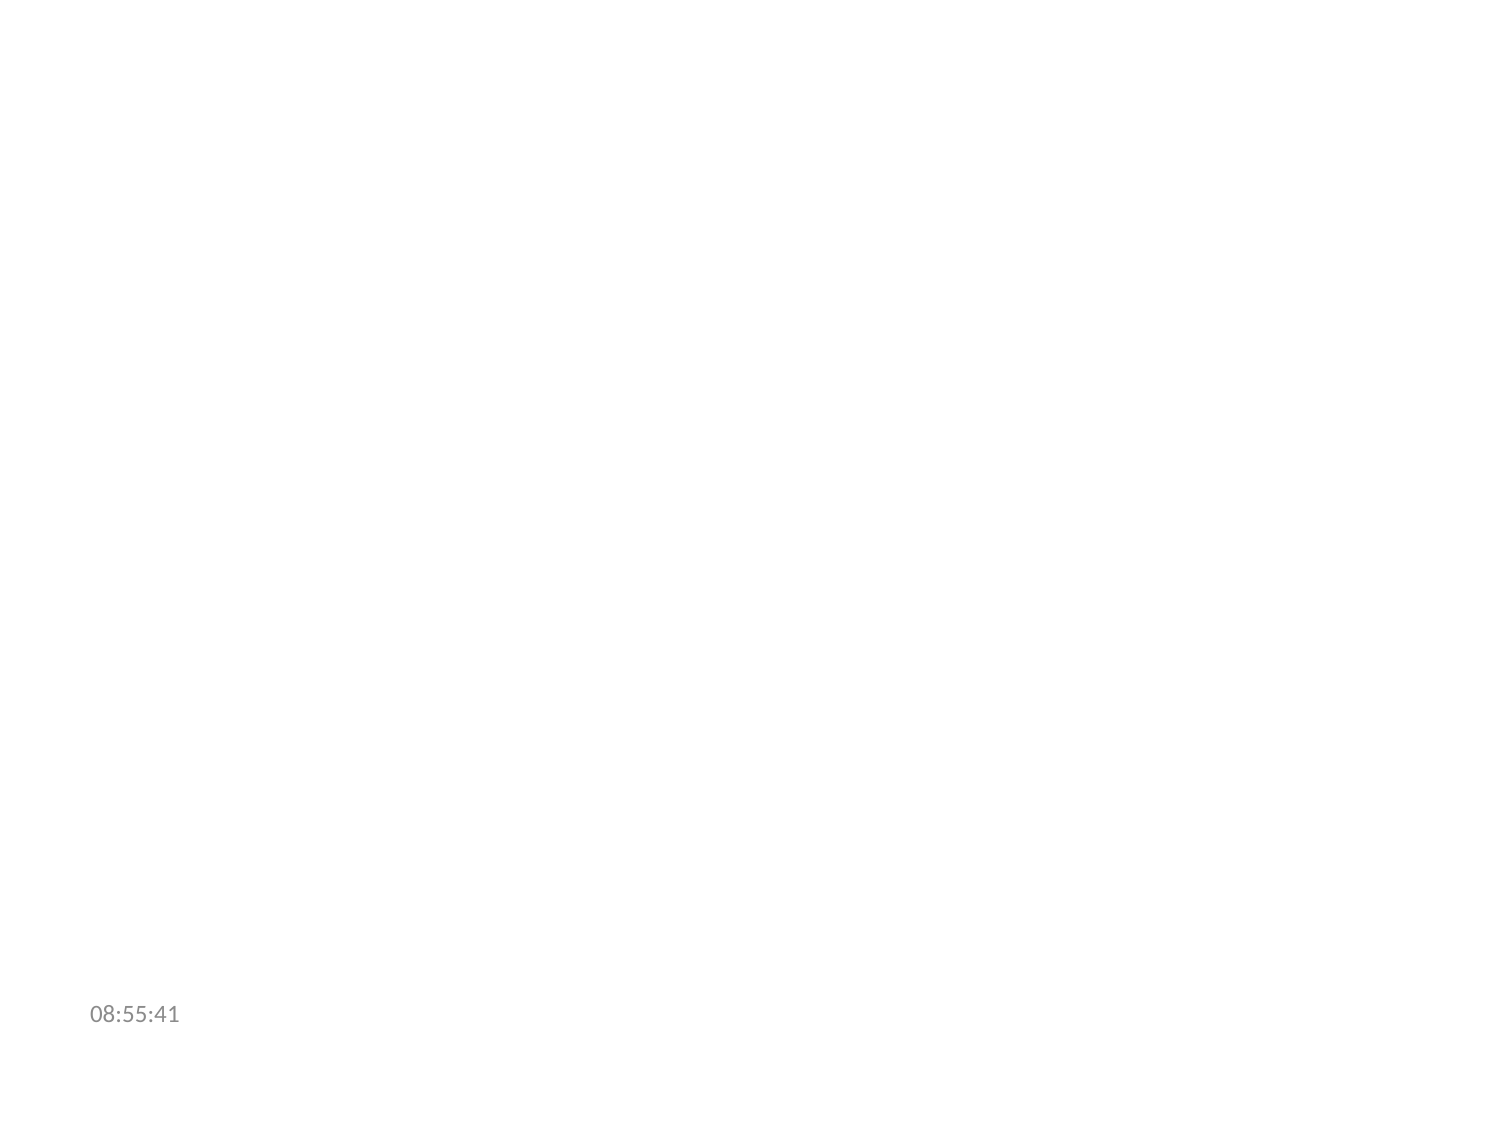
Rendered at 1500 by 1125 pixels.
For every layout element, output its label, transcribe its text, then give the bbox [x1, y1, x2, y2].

text_box 15:35:09 [75, 982, 425, 1043]
